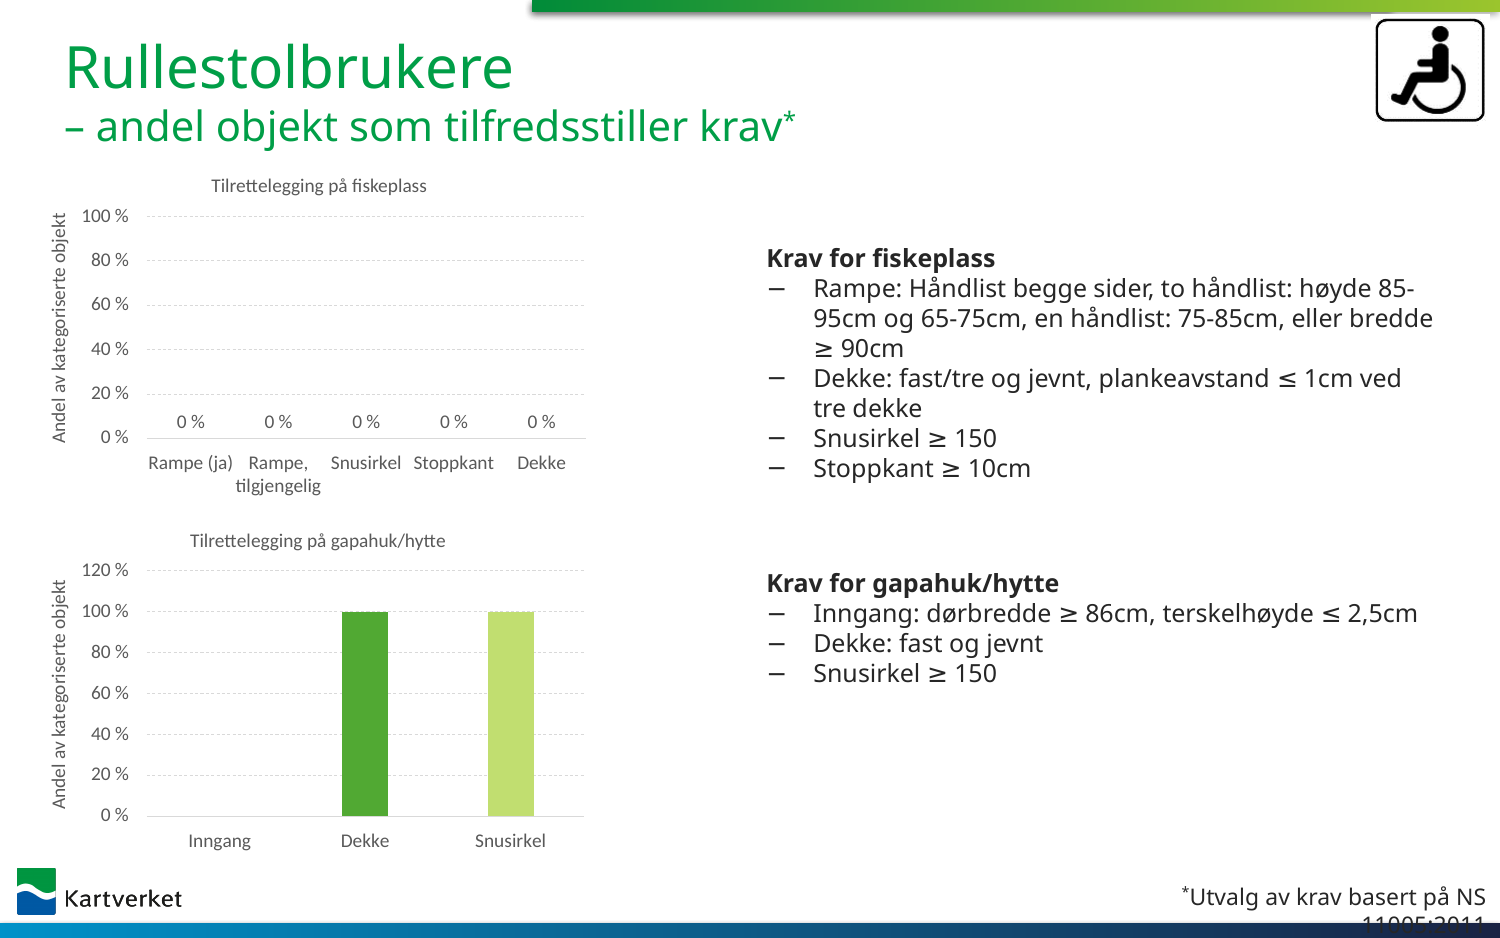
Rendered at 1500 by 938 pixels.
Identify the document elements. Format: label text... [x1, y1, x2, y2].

text_box Krav for fiskeplass Rampe: Håndlist begge sider, to håndlist: høyde 85-95cm og 65-75cm, en håndlist: 75-85cm, eller bredde ≥ 90cm Dekke: fast/tre og jevnt, plankeavstand ≤ 1cm ved tre dekke Snusirkel ≥ 150 Stoppkant ≥ 10cm [751, 235, 1452, 490]
picture [41, 166, 597, 505]
text_box *Utvalg av krav basert på NS 11005:2011 [1068, 873, 1500, 938]
text_box Krav for gapahuk/hytte Inngang: dørbredde ≥ 86cm, terskelhøyde ≤ 2,5cm Dekke: fast og jevnt Snusirkel ≥ 150 [751, 560, 1452, 695]
picture [1371, 13, 1491, 127]
picture [41, 520, 595, 859]
text_box Rullestolbrukere – andel objekt som tilfredsstiller krav* [49, 29, 1431, 158]
